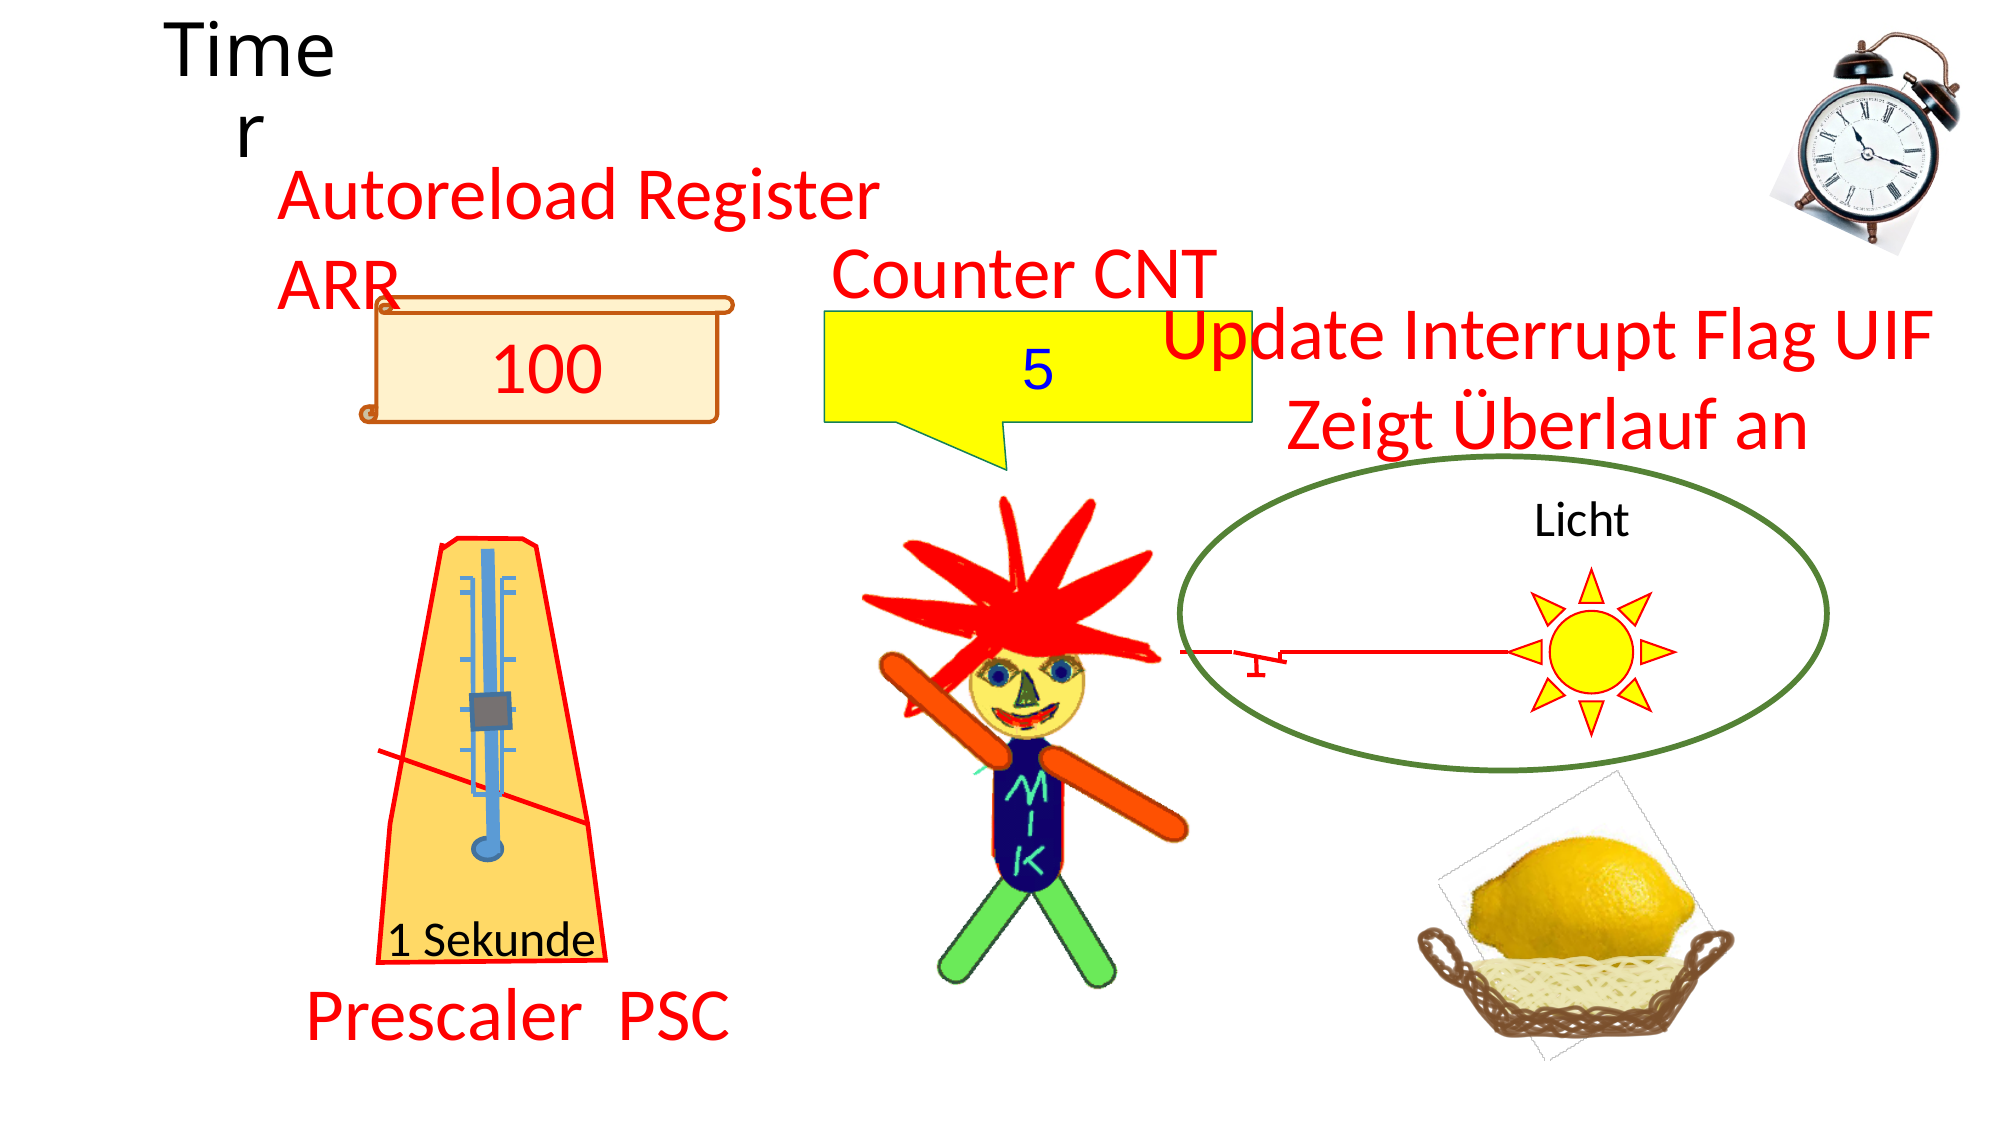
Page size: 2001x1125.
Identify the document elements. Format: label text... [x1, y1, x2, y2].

text_box [409, 537, 569, 714]
picture [1769, 0, 1990, 257]
text_box Counter CNT [816, 216, 1592, 322]
text_box [1206, 472, 1828, 772]
text_box Autoreload Register ARR [263, 136, 1039, 332]
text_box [226, 714, 761, 980]
title Timer [139, 108, 361, 182]
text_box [1206, 569, 1675, 735]
text_box 100 [359, 332, 719, 424]
picture [1382, 772, 1770, 1107]
text_box 5 [824, 322, 1128, 471]
text_box Update Interrupt Flag UIF Zeigt Überlauf an [1128, 277, 1970, 472]
picture [840, 478, 1206, 1004]
text_box Prescaler PSC [290, 957, 790, 1063]
